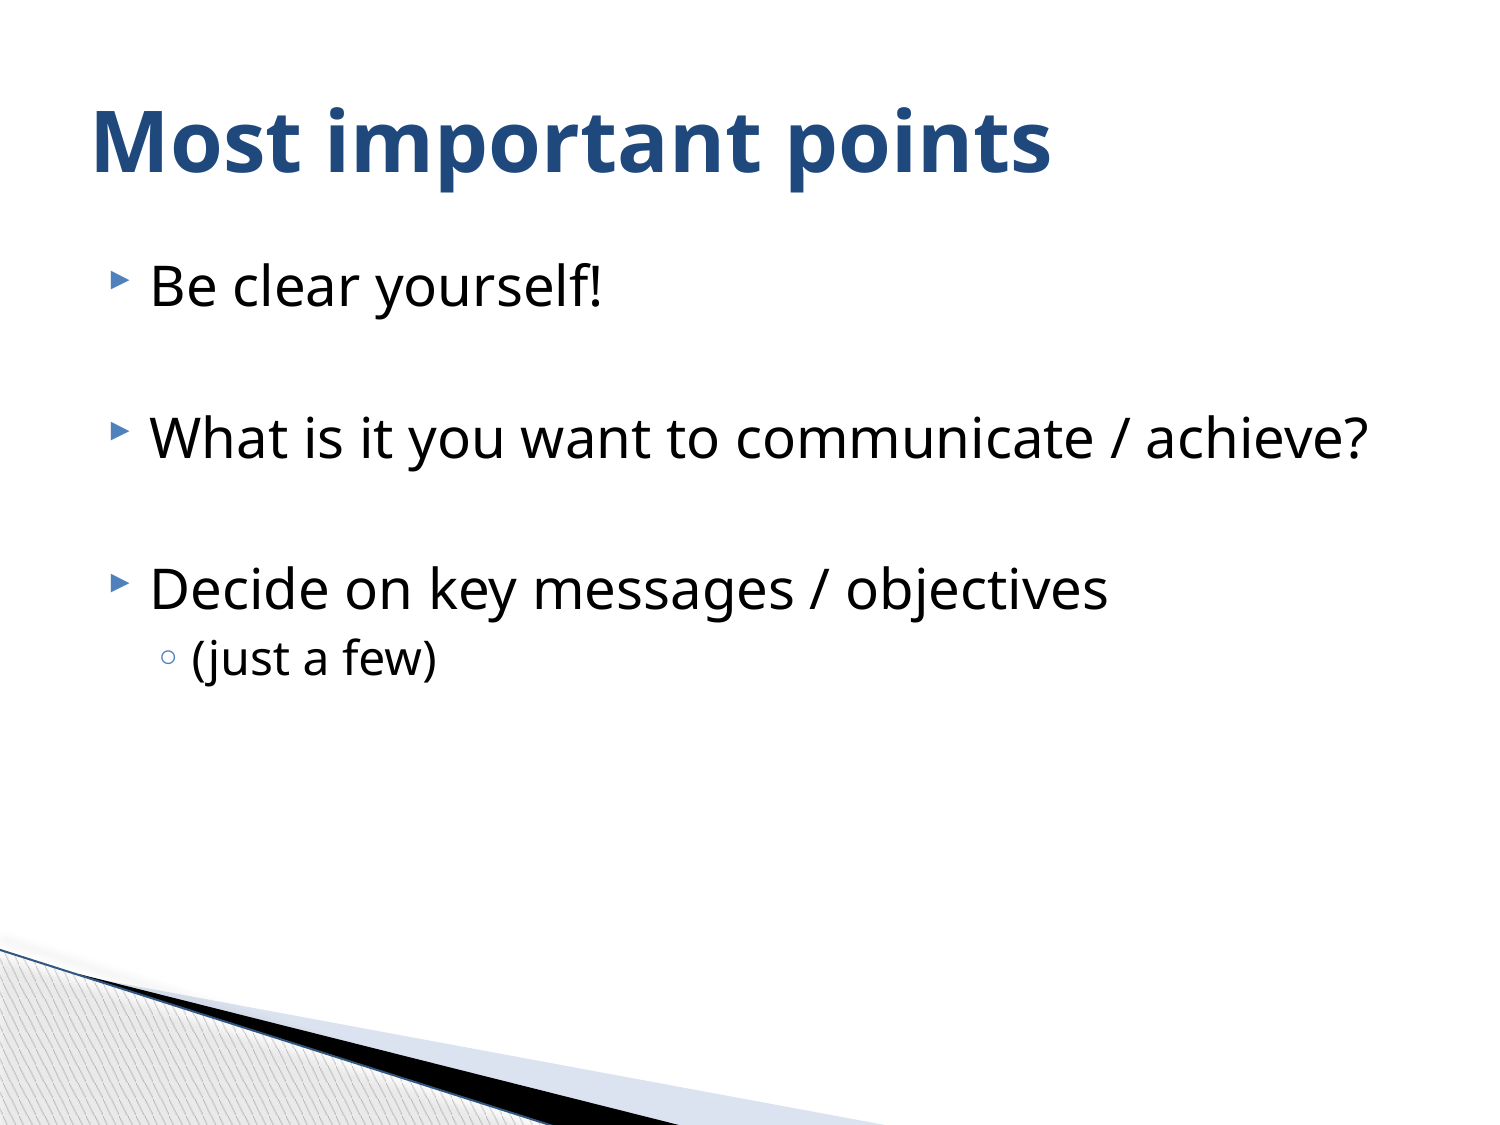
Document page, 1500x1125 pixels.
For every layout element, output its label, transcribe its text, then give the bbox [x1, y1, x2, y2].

list Be clear yourself! What is it you want to communicate / achieve? Decide on key messages / objectives (just a few) [75, 243, 1425, 986]
title Most important points [75, 45, 1425, 233]
